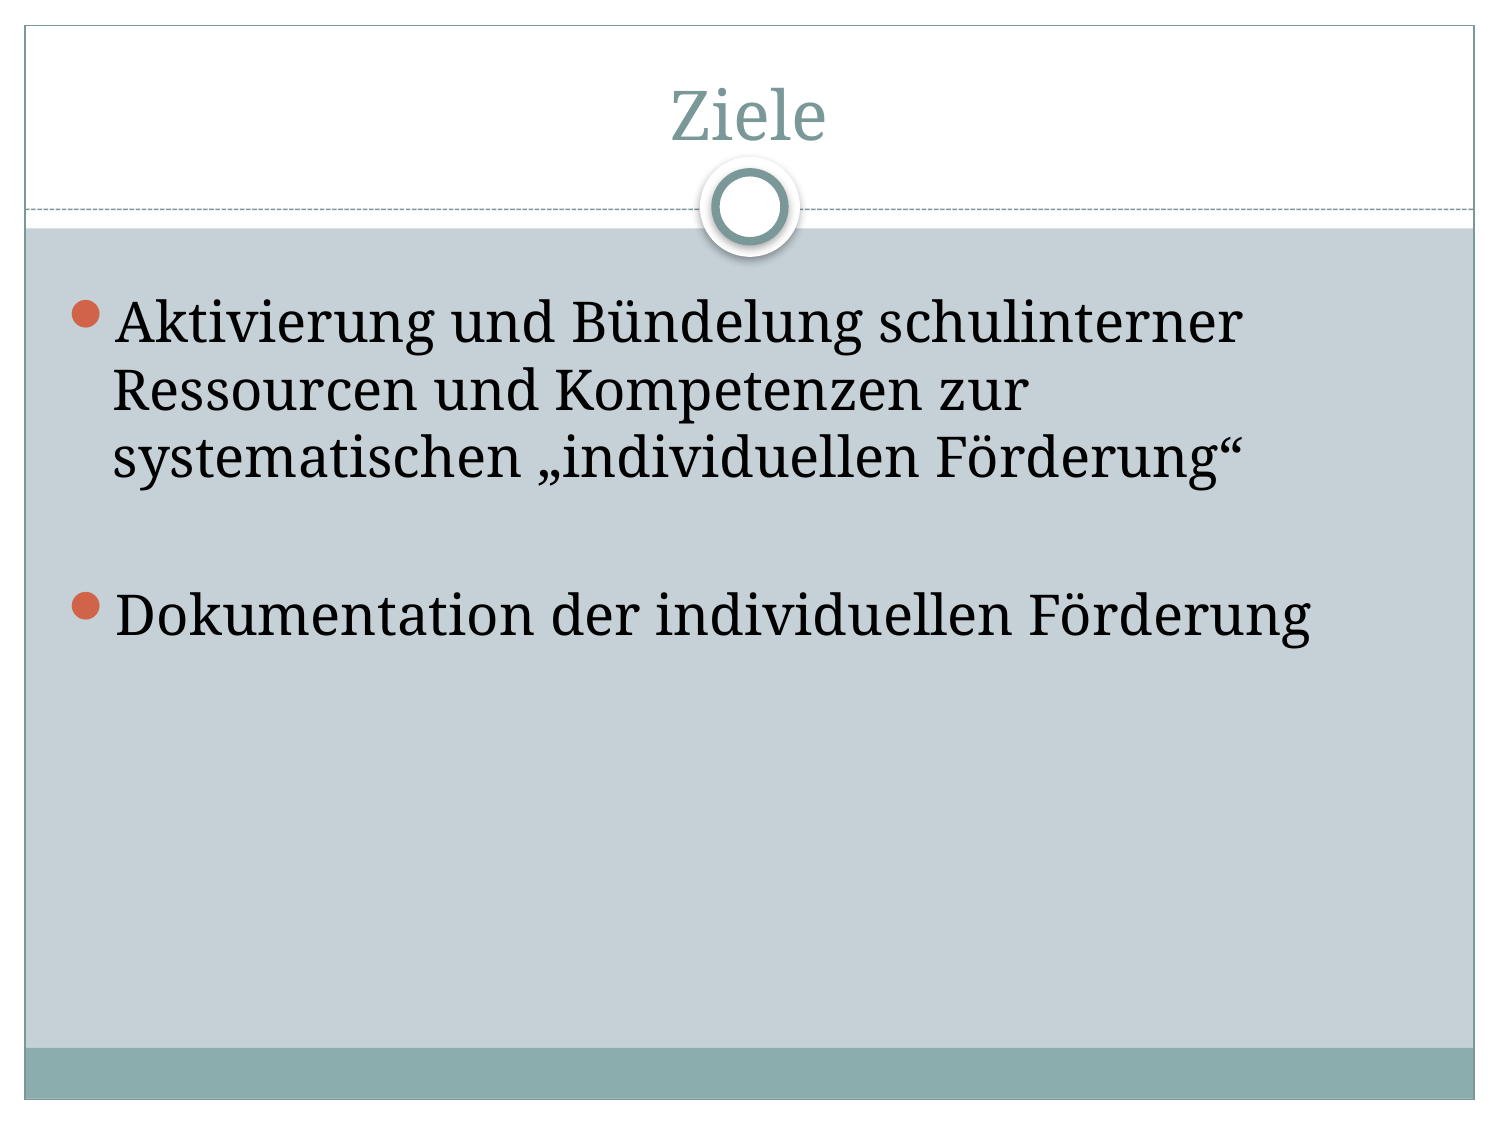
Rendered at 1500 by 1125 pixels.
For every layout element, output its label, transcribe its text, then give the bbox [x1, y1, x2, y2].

title Ziele [49, 37, 1450, 162]
list Aktivierung und Bündelung schulinterner Ressourcen und Kompetenzen zur systematischen „individuellen Förderung“ Dokumentation der individuellen Förderung [53, 278, 1449, 728]
